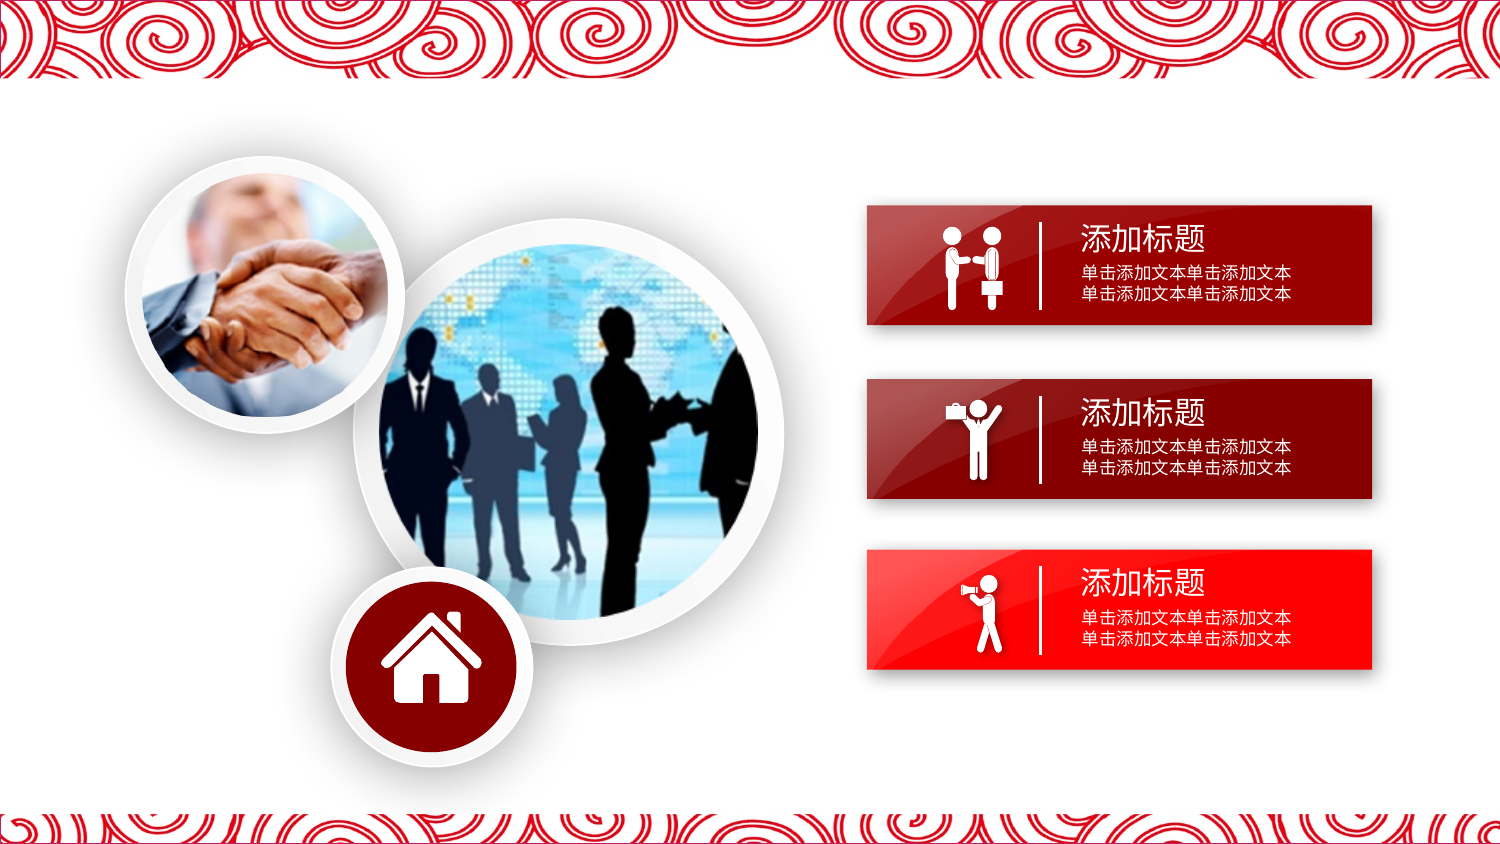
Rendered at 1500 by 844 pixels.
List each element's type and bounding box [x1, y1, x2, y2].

picture [1, 815, 1500, 843]
text_box [125, 157, 405, 433]
picture [1, 1, 1500, 78]
text_box [866, 549, 1373, 670]
text_box [331, 567, 533, 767]
text_box [866, 205, 1373, 326]
text_box [866, 379, 1373, 499]
text_box [353, 219, 784, 645]
